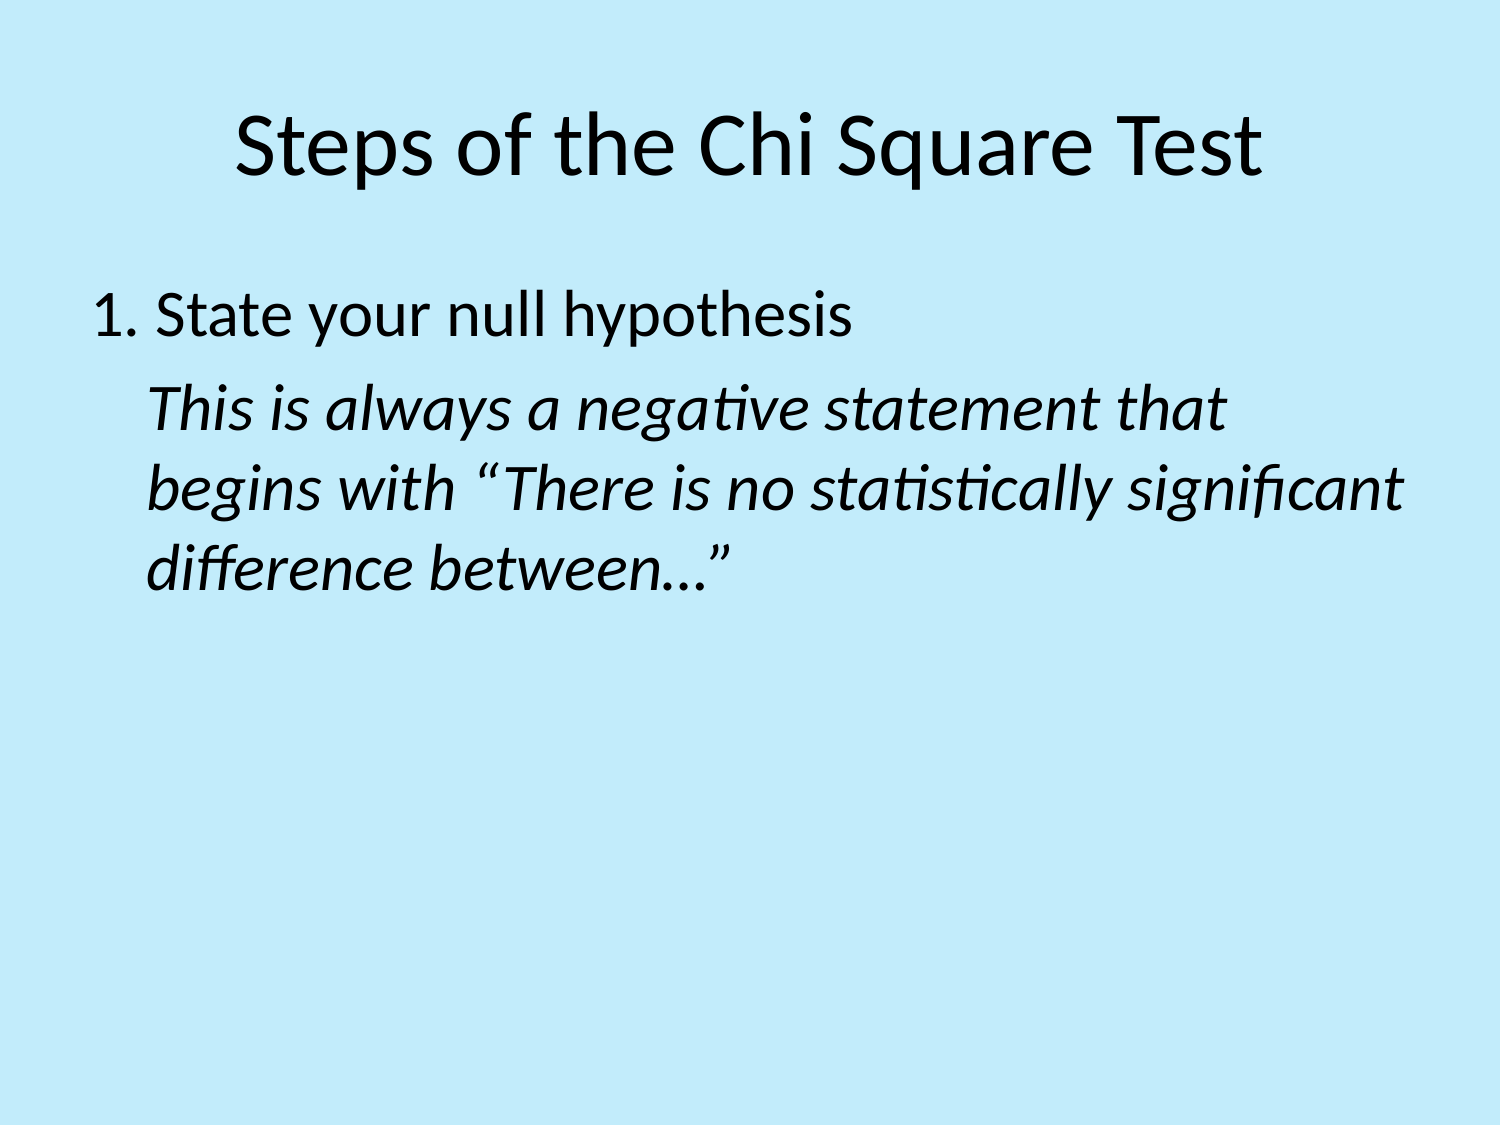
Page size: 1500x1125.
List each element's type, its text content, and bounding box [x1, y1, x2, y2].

list 1. State your null hypothesis This is always a negative statement that begins with “There is no statistically significant difference between…” [75, 262, 1425, 1005]
title Steps of the Chi Square Test [75, 45, 1425, 233]
